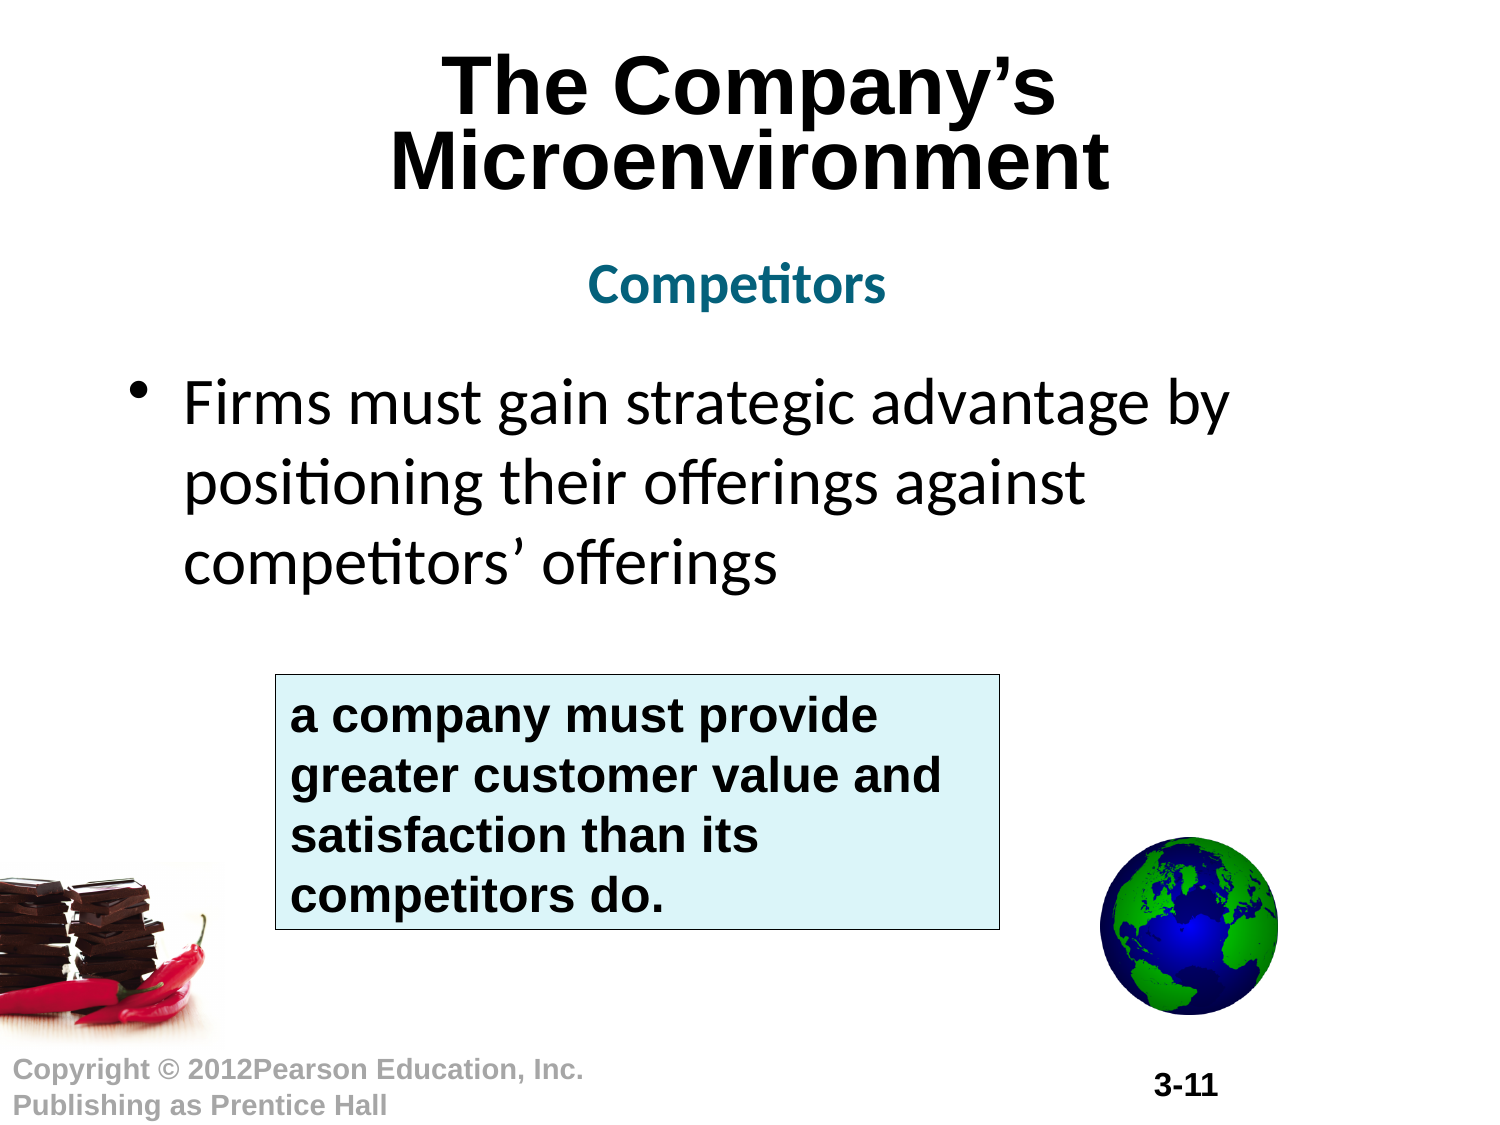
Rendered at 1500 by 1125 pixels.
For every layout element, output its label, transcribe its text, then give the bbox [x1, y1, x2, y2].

picture [1099, 837, 1278, 1016]
text_box a company must provide greater customer value and satisfaction than its competitors do. [275, 674, 1000, 930]
list Competitors [149, 237, 1326, 301]
title The Company’s Microenvironment [112, 37, 1388, 226]
list Firms must gain strategic advantage by positioning their offerings against competitors’ offerings [112, 349, 1388, 1001]
picture [0, 862, 225, 1050]
